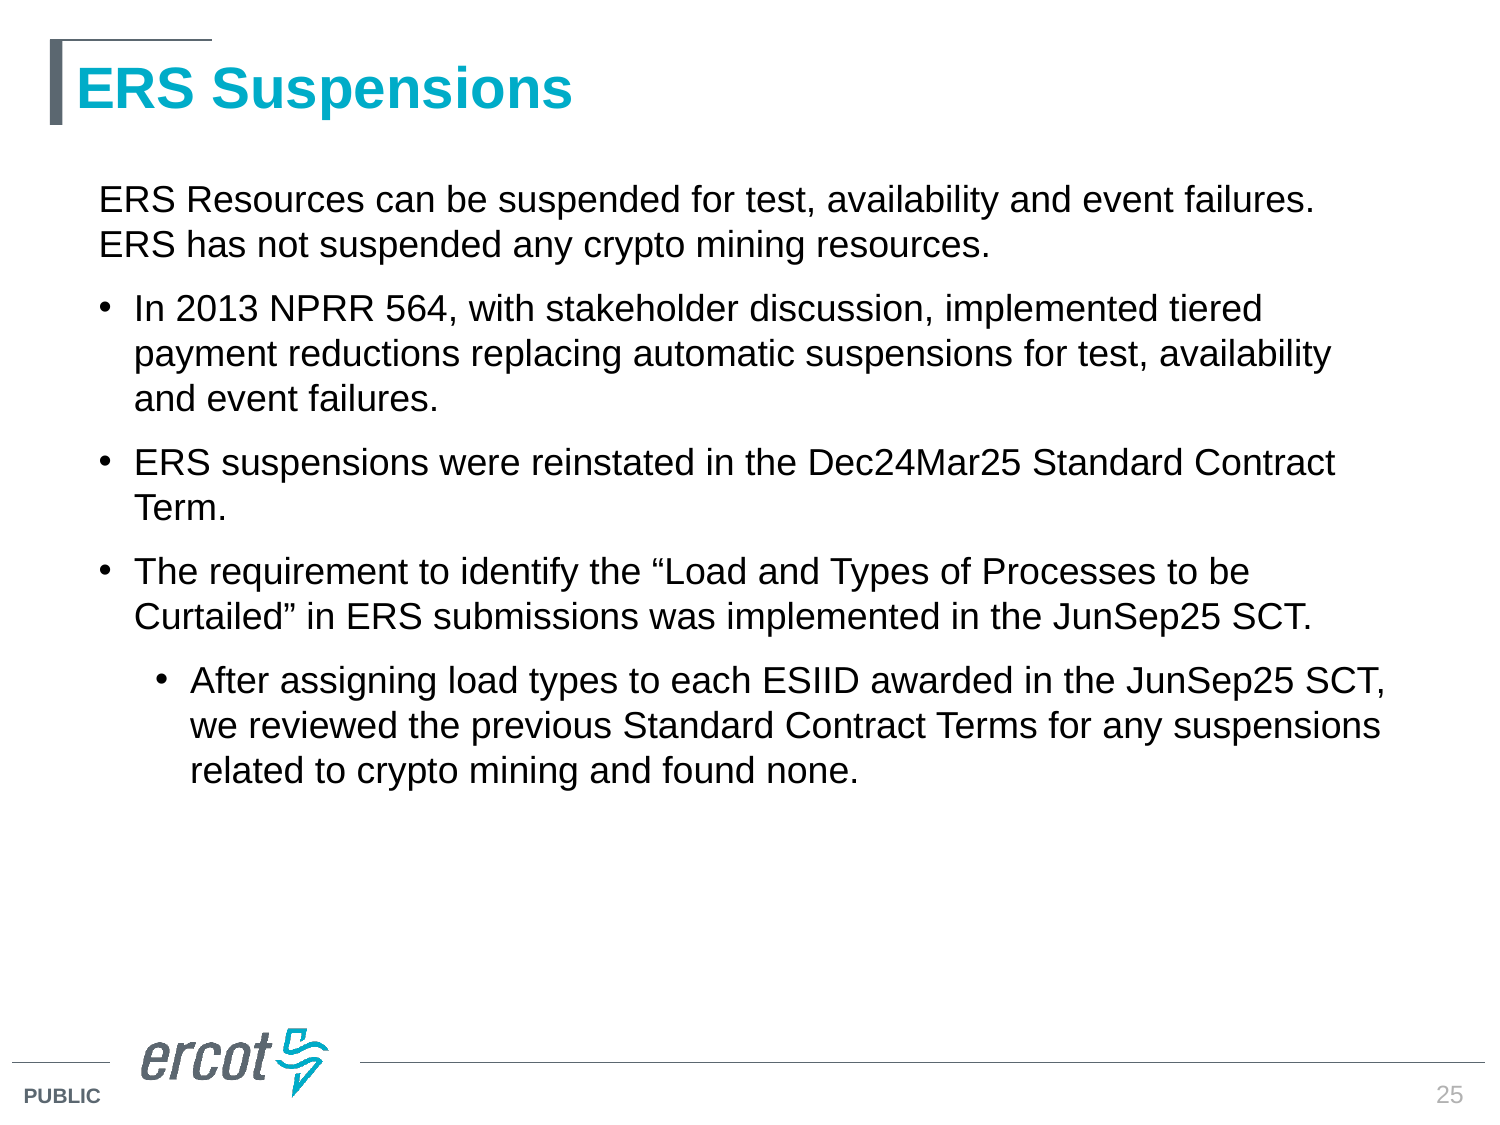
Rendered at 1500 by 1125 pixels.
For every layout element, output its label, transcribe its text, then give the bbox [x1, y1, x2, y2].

picture [137, 1024, 332, 1100]
title ERS Suspensions [61, 42, 1084, 108]
text_box ERS Resources can be suspended for test, availability and event failures. ERS has not suspended any crypto mining resources. In 2013 NPRR 564, with stakeholder discussion, implemented tiered payment reductions replacing automatic suspensions for test, availability and event failures. ERS suspensions were reinstated in the Dec24Mar25 Standard Contract Term. The requirement to identify the “Load and Types of Processes to be Curtailed” in ERS submissions was implemented in the JunSep25 SCT. After assigning load types to each ESIID awarded in the JunSep25 SCT, we reviewed the previous Standard Contract Terms for any suspensions related to crypto mining and found none. [87, 168, 1413, 911]
slide_number 25 [1412, 1076, 1488, 1112]
